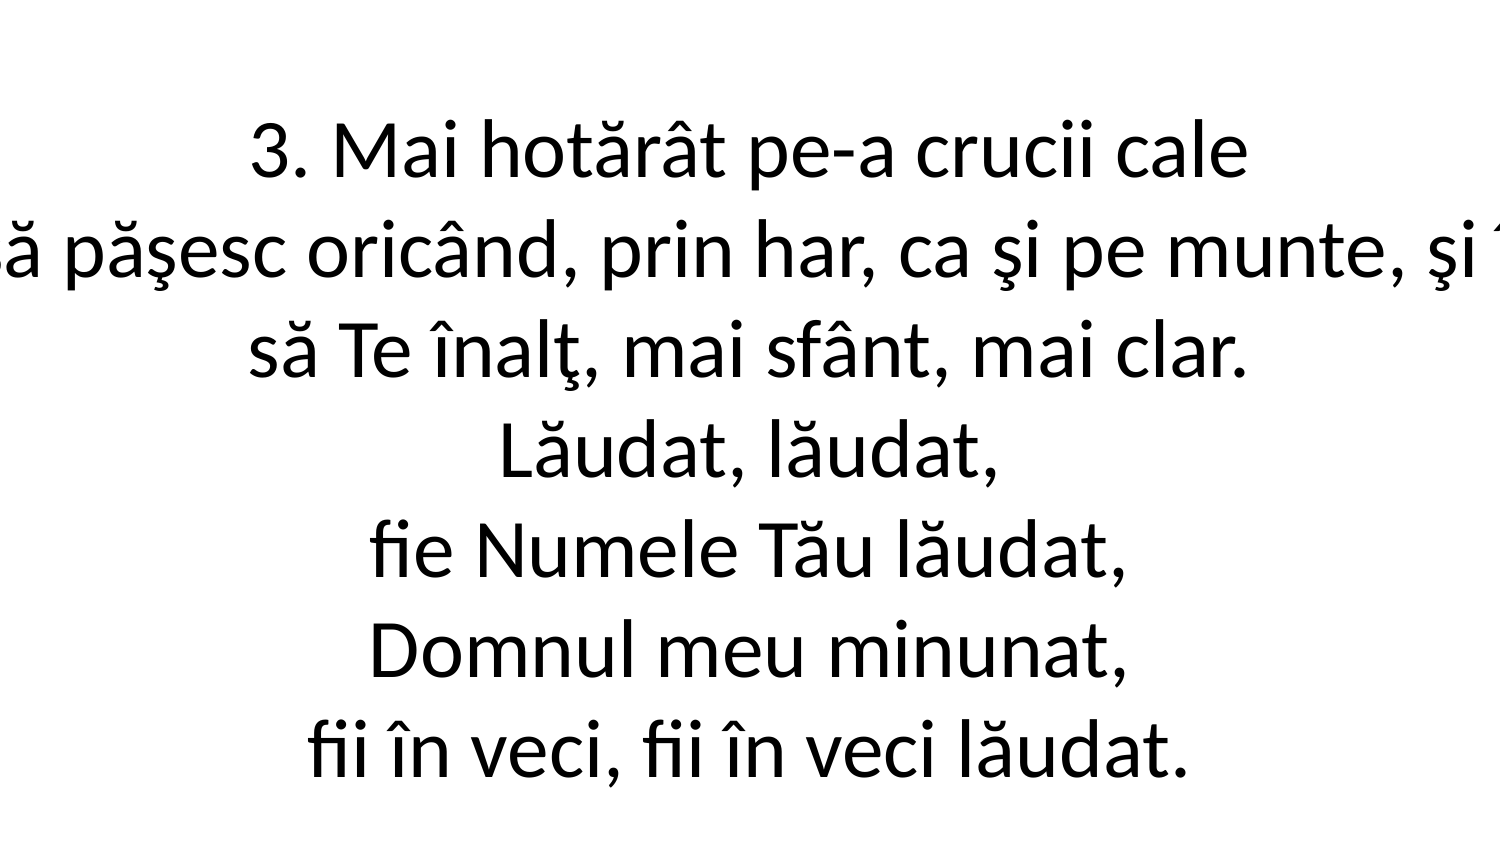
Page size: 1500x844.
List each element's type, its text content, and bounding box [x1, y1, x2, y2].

text_box 3. Mai hotărât pe-a crucii cale vreau să păşesc oricând, prin har, ca şi pe munte, şi în vale, să Te înalţ, mai sfânt, mai clar. Lăudat, lăudat, fie Numele Tău lăudat, Domnul meu minunat, fii în veci, fii în veci lăudat. [0, 42, 1500, 802]
